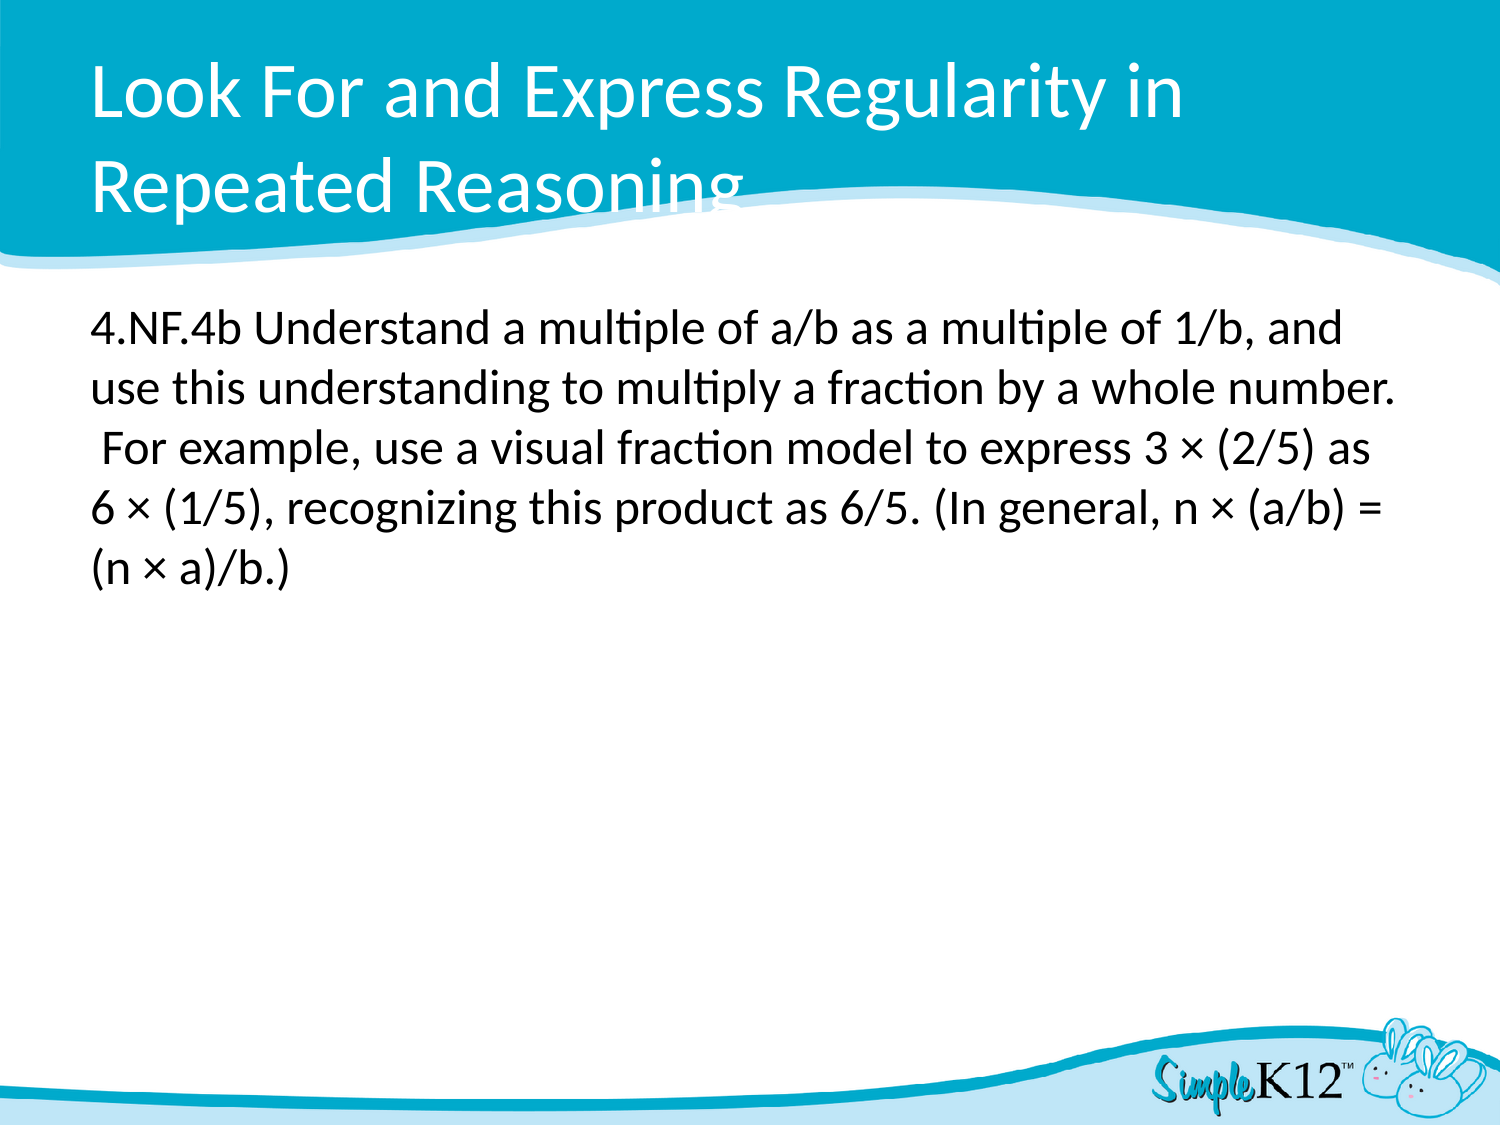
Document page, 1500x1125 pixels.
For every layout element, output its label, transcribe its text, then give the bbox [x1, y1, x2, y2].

picture [0, 0, 1500, 1125]
title Look For and Express Regularity in Repeated Reasoning [75, 23, 1275, 244]
list 4.NF.4b Understand a multiple of a/b as a multiple of 1/b, and use this understanding to multiply a fraction by a whole number. For example, use a visual fraction model to express 3 × (2/5) as 6 × (1/5), recognizing this product as 6/5. (In general, n × (a/b) = (n × a)/b.) [75, 279, 1422, 948]
